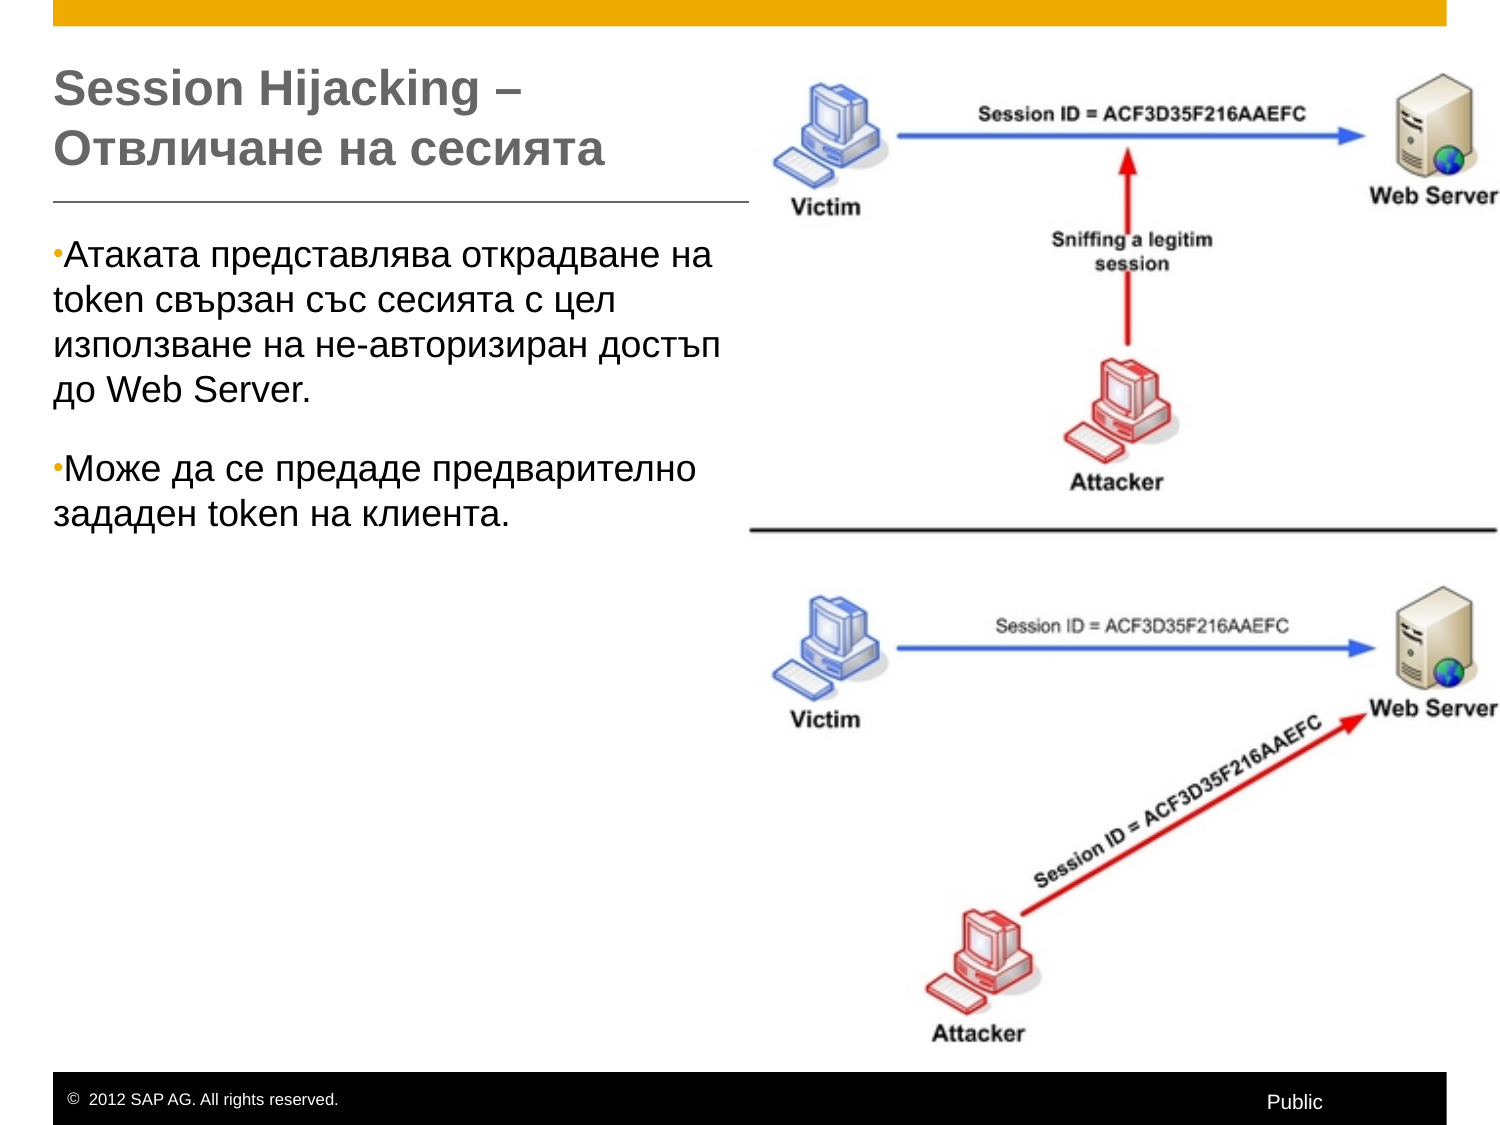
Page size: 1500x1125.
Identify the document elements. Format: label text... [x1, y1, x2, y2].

list Атаката представлява открадване на token свързан със сесията с цел използване на не-авторизиран достъп до Web Server. Може да се предаде предварително зададен token на клиента. [53, 230, 725, 998]
title Session Hijacking – Отвличане на сесията [53, 53, 1447, 178]
picture [749, 72, 1500, 1051]
